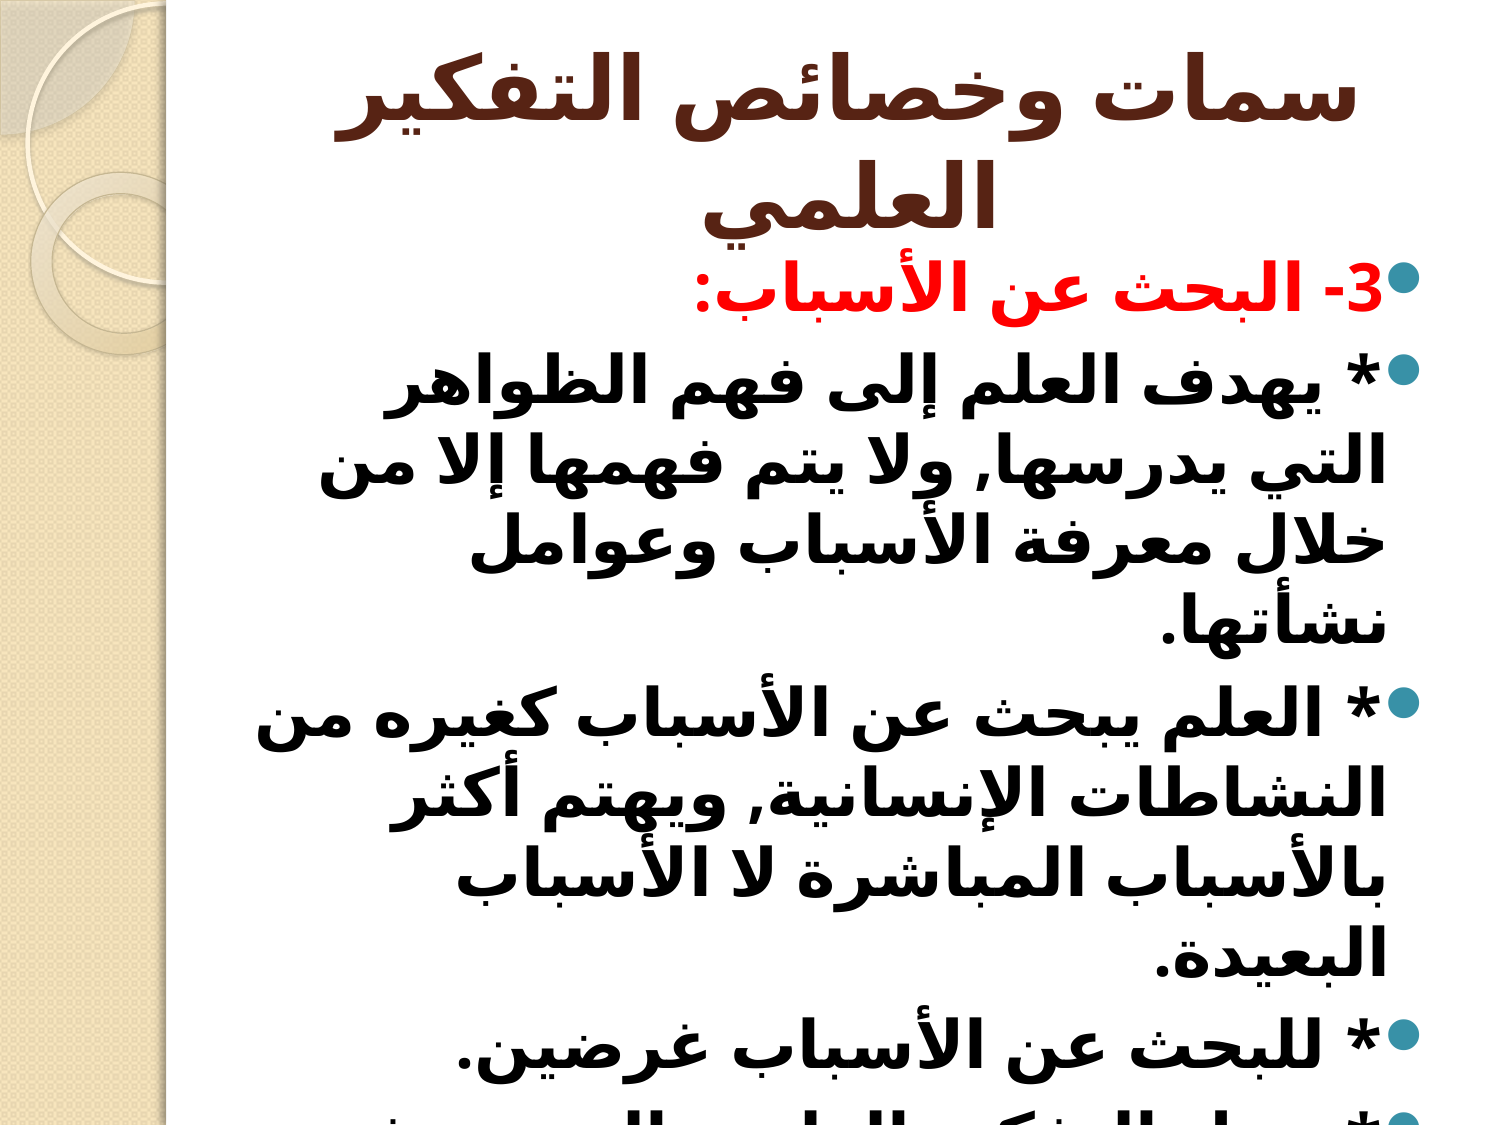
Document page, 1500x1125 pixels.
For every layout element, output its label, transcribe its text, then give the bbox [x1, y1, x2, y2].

title سمات وخصائص التفكير العلمي [235, 45, 1466, 233]
list 3- البحث عن الأسباب: * يهدف العلم إلى فهم الظواهر التي يدرسها, ولا يتم فهمها إلا من خلال معرفة الأسباب وعوامل نشأتها. * العلم يبحث عن الأسباب كغيره من النشاطات الإنسانية, ويهتم أكثر بالأسباب المباشرة لا الأسباب البعيدة. * للبحث عن الأسباب غرضين. * يصل التفكير العلمي إلى معرفة الأسباب من خلال طرح الأسئلة الصغيرة والمحددة. [235, 237, 1466, 1025]
